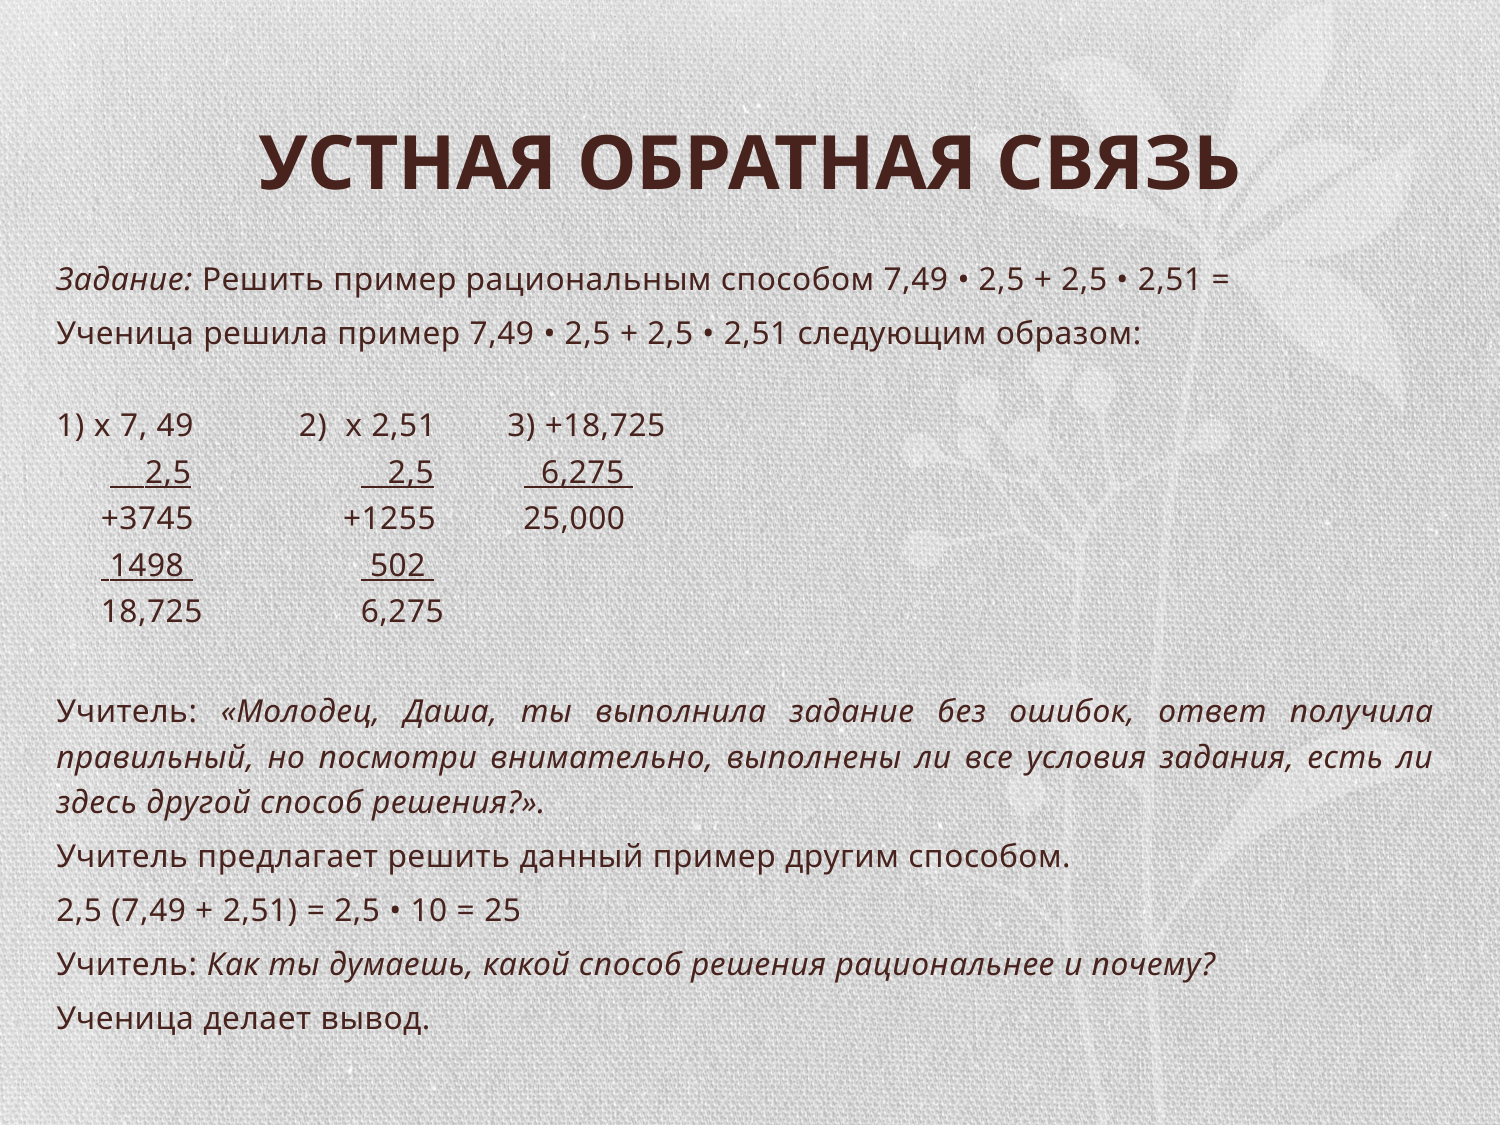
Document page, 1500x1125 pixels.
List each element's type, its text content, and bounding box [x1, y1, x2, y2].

title УСТНАЯ ОБРАТНАЯ СВЯЗЬ [45, 37, 1455, 213]
list Задание: Решить пример рациональным способом 7,49 • 2,5 + 2,5 • 2,51 = Ученица решила пример 7,49 • 2,5 + 2,5 • 2,51 следующим образом: 1) х 7, 49 2) х 2,51 3) +18,725 2,5 2,5 6,275 +3745 +1255 25,000 1498 502 18,725 6,275 Учитель: «Молодец, Даша, ты выполнила задание без ошибок, ответ получила правильный, но посмотри внимательно, выполнены ли все условия задания, есть ли здесь другой способ решения?». Учитель предлагает решить данный пример другим способом. 2,5 (7,49 + 2,51) = 2,5 • 10 = 25 Учитель: Как ты думаешь, какой способ решения рациональнее и почему? Ученица делает вывод. [41, 243, 1452, 1054]
